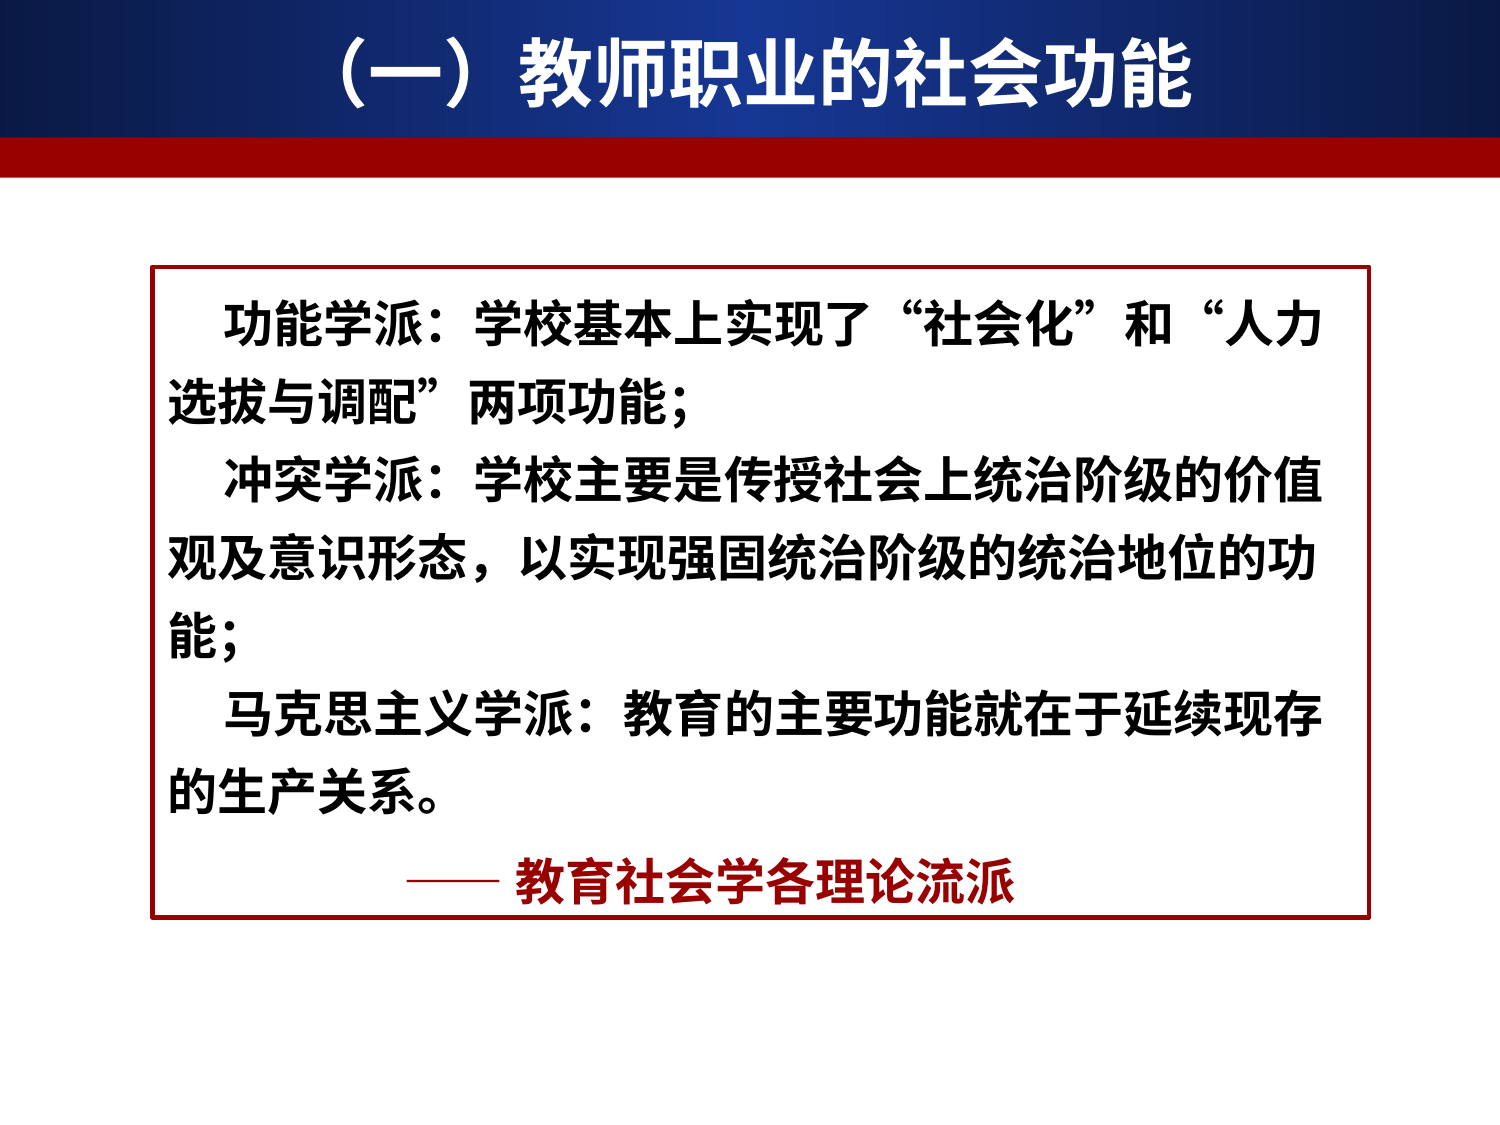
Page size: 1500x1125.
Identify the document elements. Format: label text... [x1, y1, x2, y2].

text_box 功能学派：学校基本上实现了“社会化”和“人力选拔与调配”两项功能； 冲突学派：学校主要是传授社会上统治阶级的价值观及意识形态，以实现强固统治阶级的统治地位的功能； 马克思主义学派：教育的主要功能就在于延续现存的生产关系。 ——教育社会学各理论流派 [152, 267, 1369, 918]
title （一）教师职业的社会功能 [50, 24, 1438, 118]
